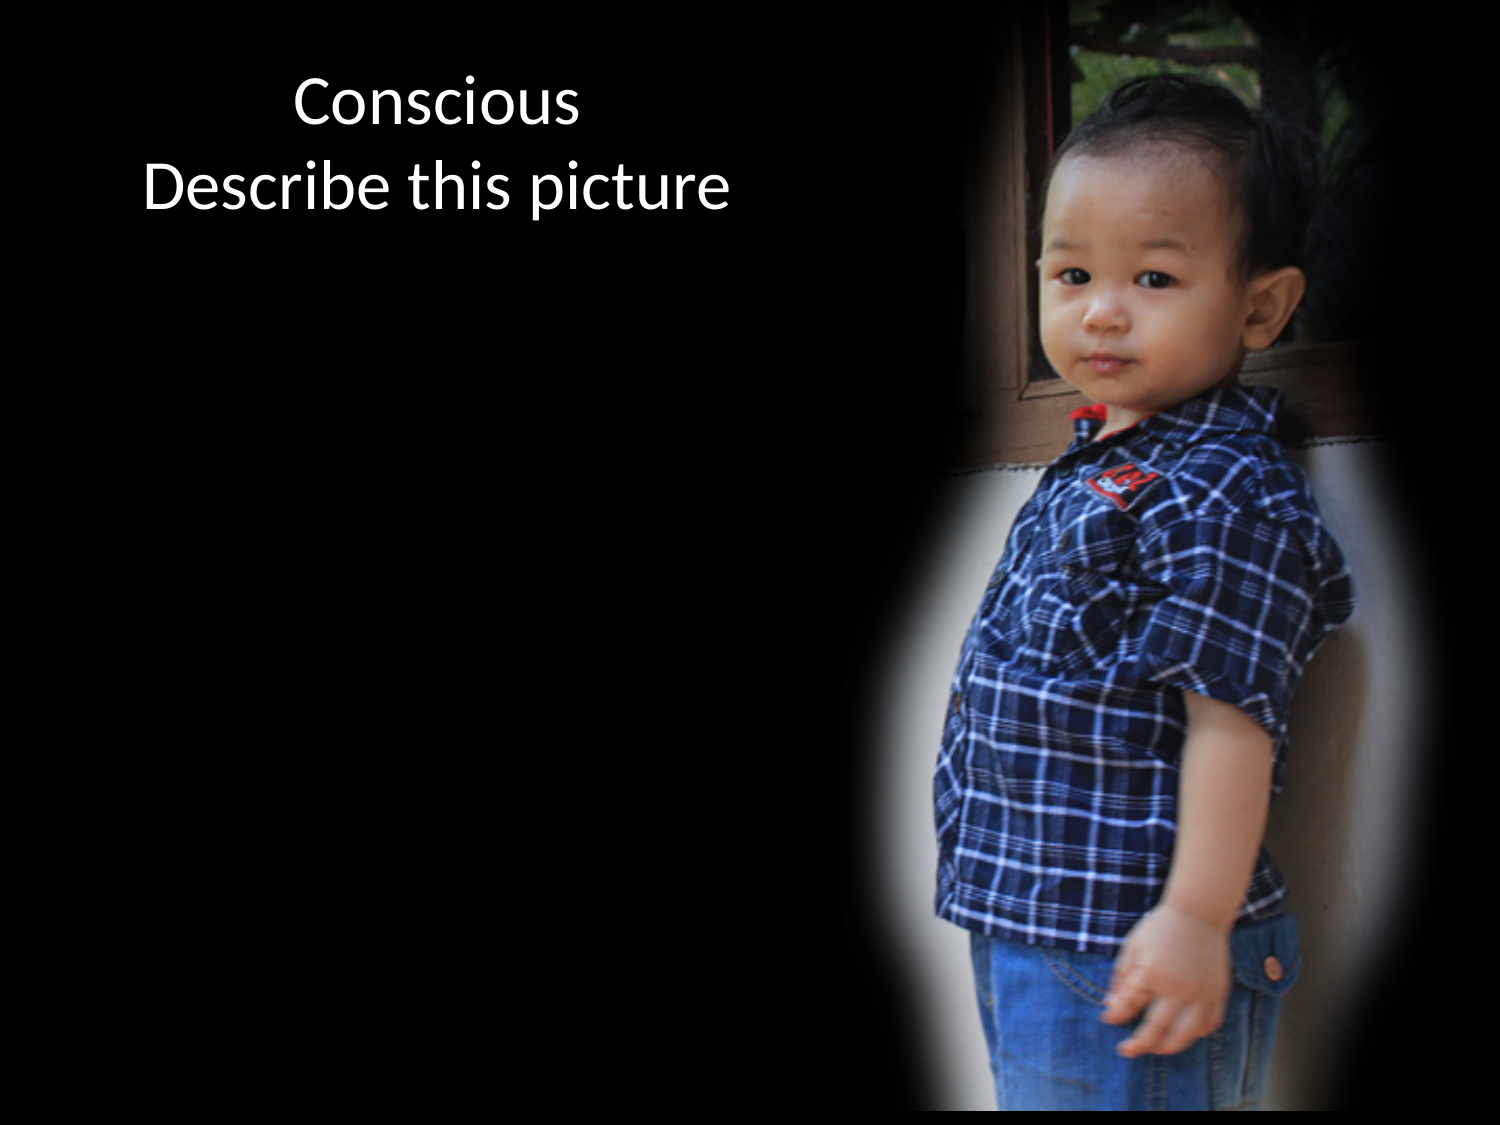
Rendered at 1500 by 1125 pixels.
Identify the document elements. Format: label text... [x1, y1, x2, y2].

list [837, 0, 1463, 1111]
title Conscious Describe this picture [75, 45, 800, 233]
